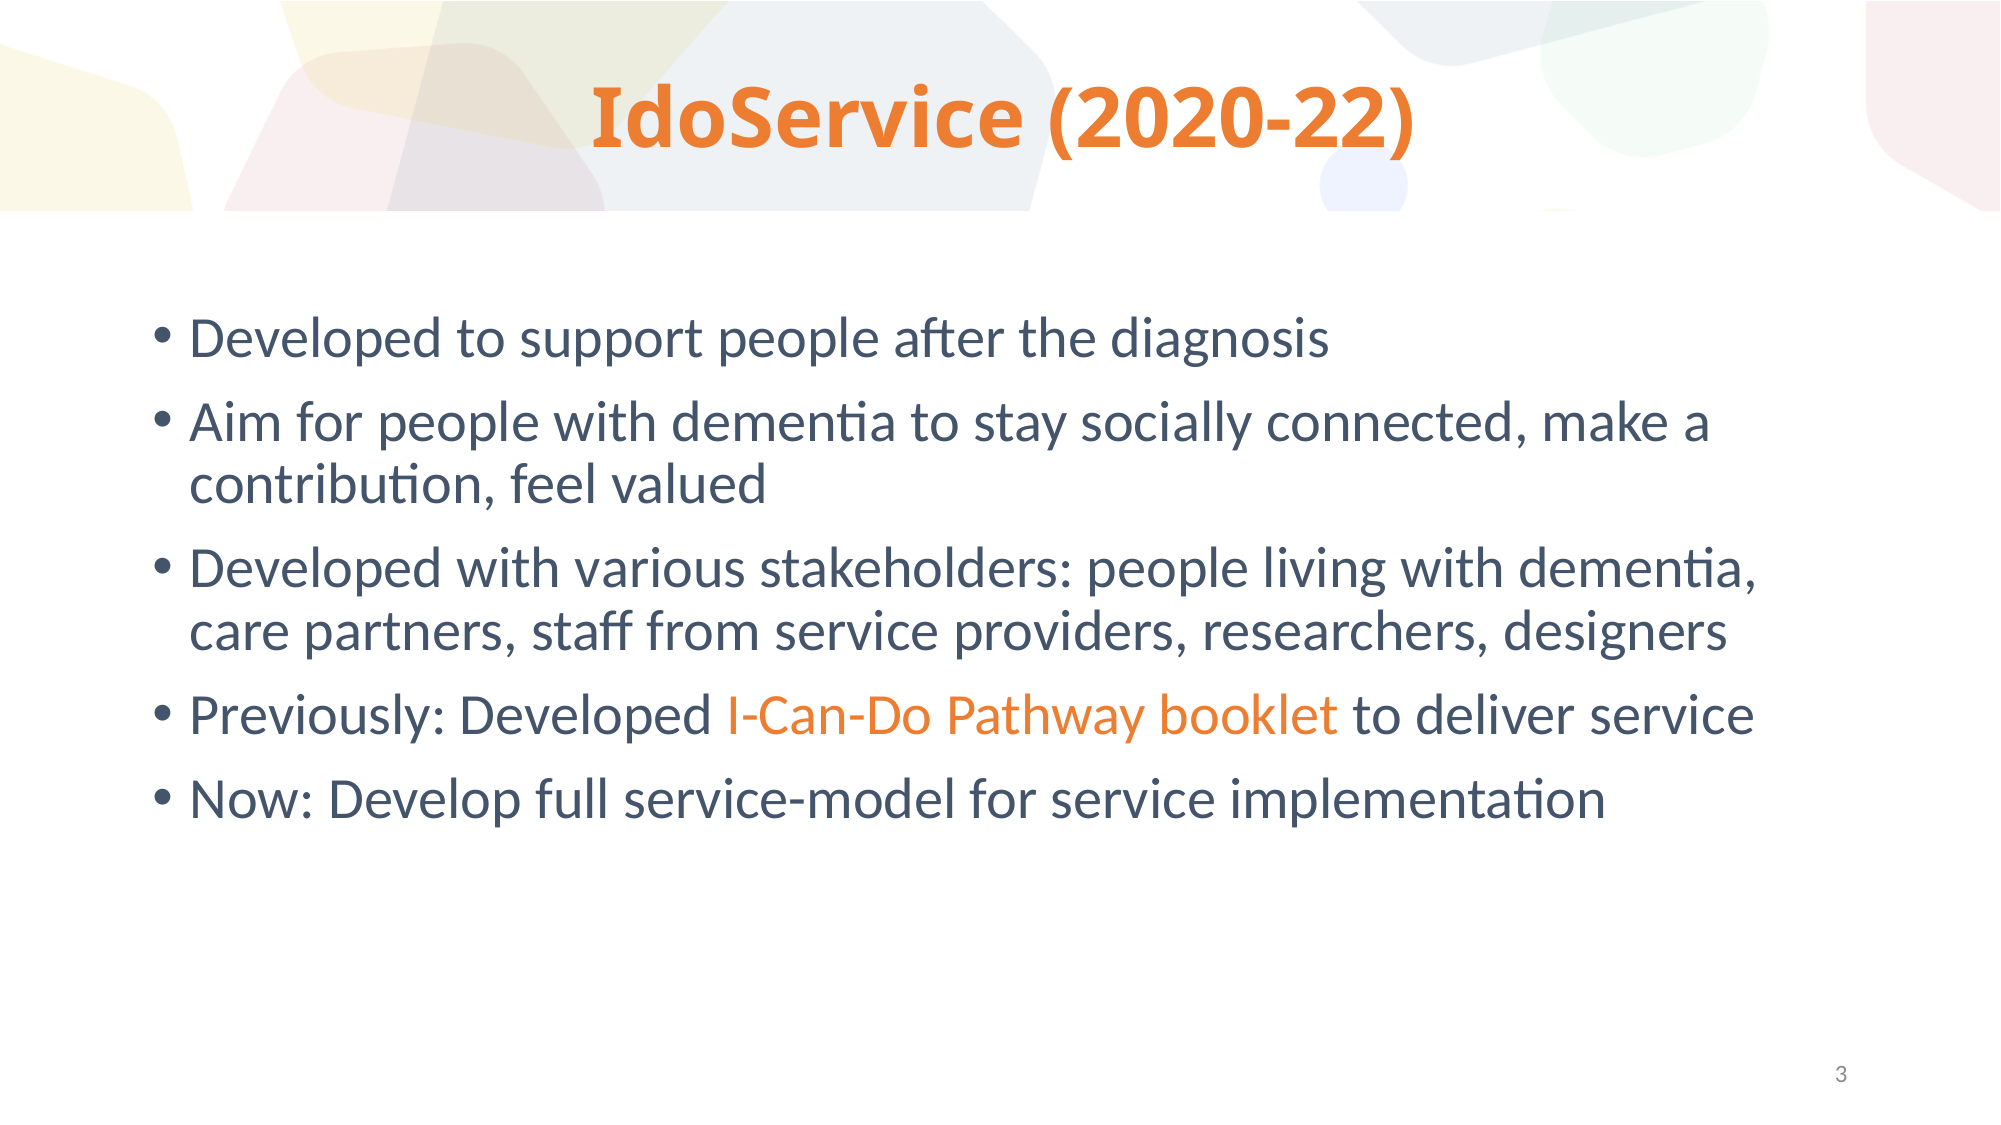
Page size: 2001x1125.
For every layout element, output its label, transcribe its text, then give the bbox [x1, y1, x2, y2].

picture [0, 1, 2000, 211]
text_box IdoService (2020-22) [345, 211, 1663, 215]
slide_number 3 [1412, 1042, 1863, 1103]
list Developed to support people after the diagnosis Aim for people with dementia to stay socially connected, make a contribution, feel valued Developed with various stakeholders: people living with dementia, care partners, staff from service providers, researchers, designers Previously: Developed I-Can-Do Pathway booklet to deliver service Now: Develop full service-model for service implementation [137, 299, 1863, 1014]
